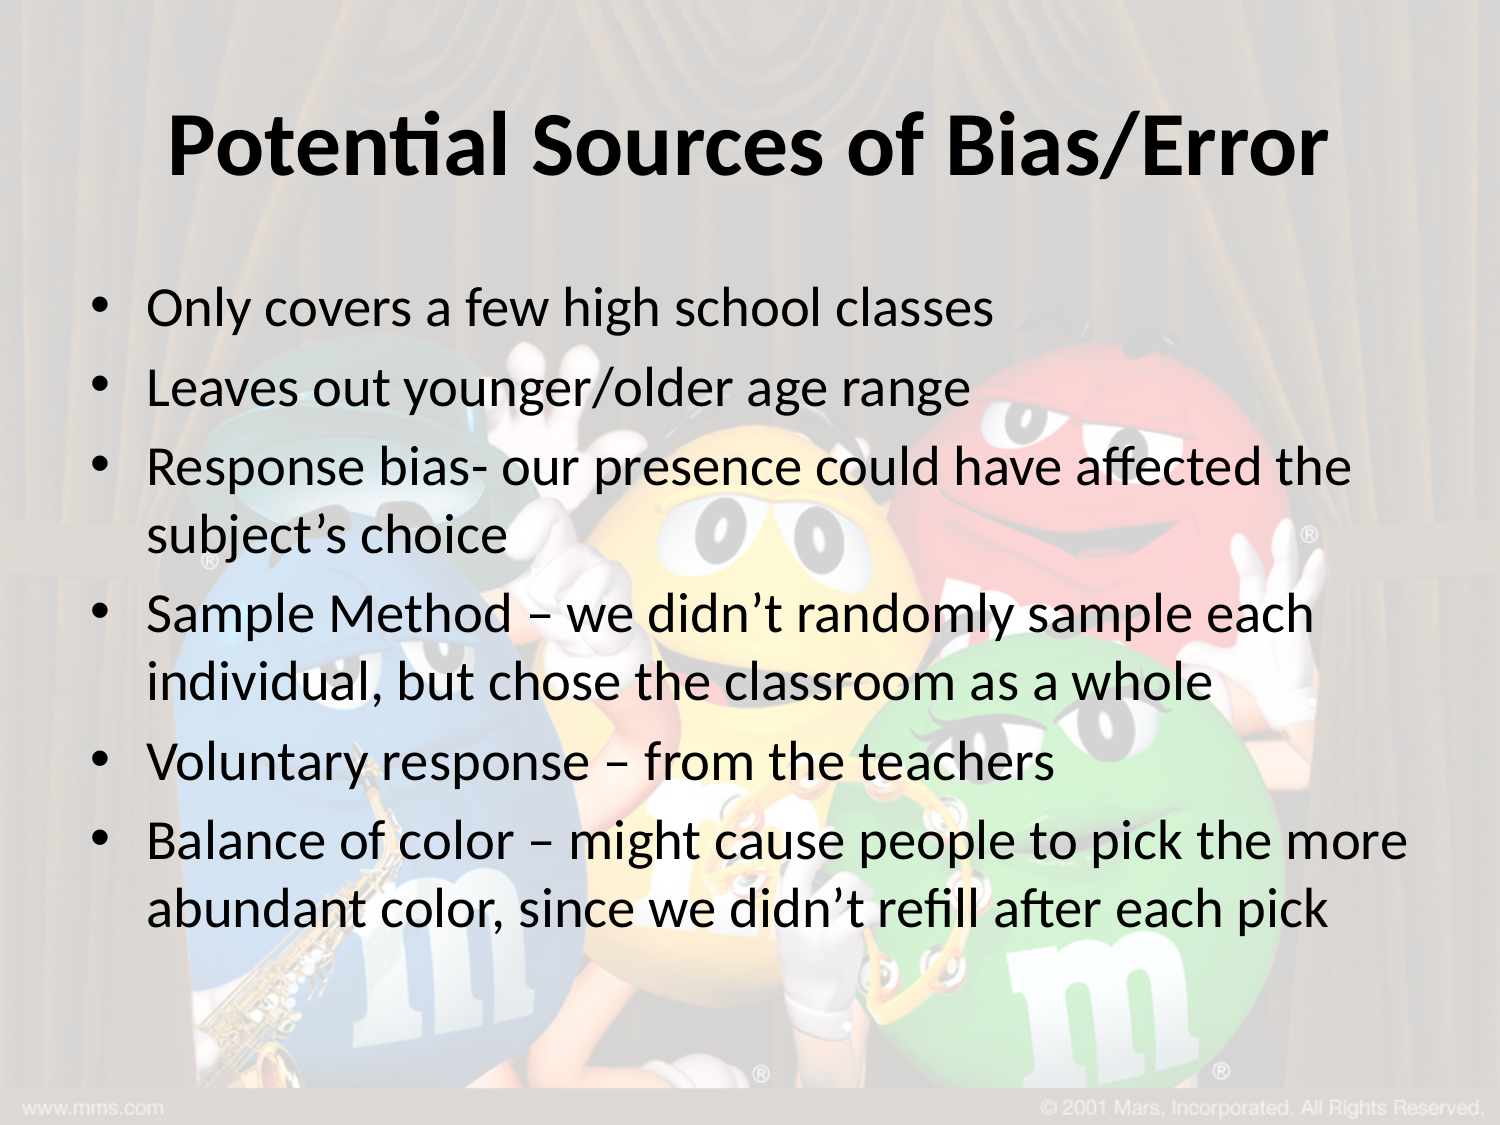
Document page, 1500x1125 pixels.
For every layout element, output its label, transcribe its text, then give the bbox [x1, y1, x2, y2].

list Only covers a few high school classes Leaves out younger/older age range Response bias- our presence could have affected the subject’s choice Sample Method – we didn’t randomly sample each individual, but chose the classroom as a whole Voluntary response – from the teachers Balance of color – might cause people to pick the more abundant color, since we didn’t refill after each pick [75, 262, 1425, 1005]
title Potential Sources of Bias/Error [75, 45, 1425, 233]
